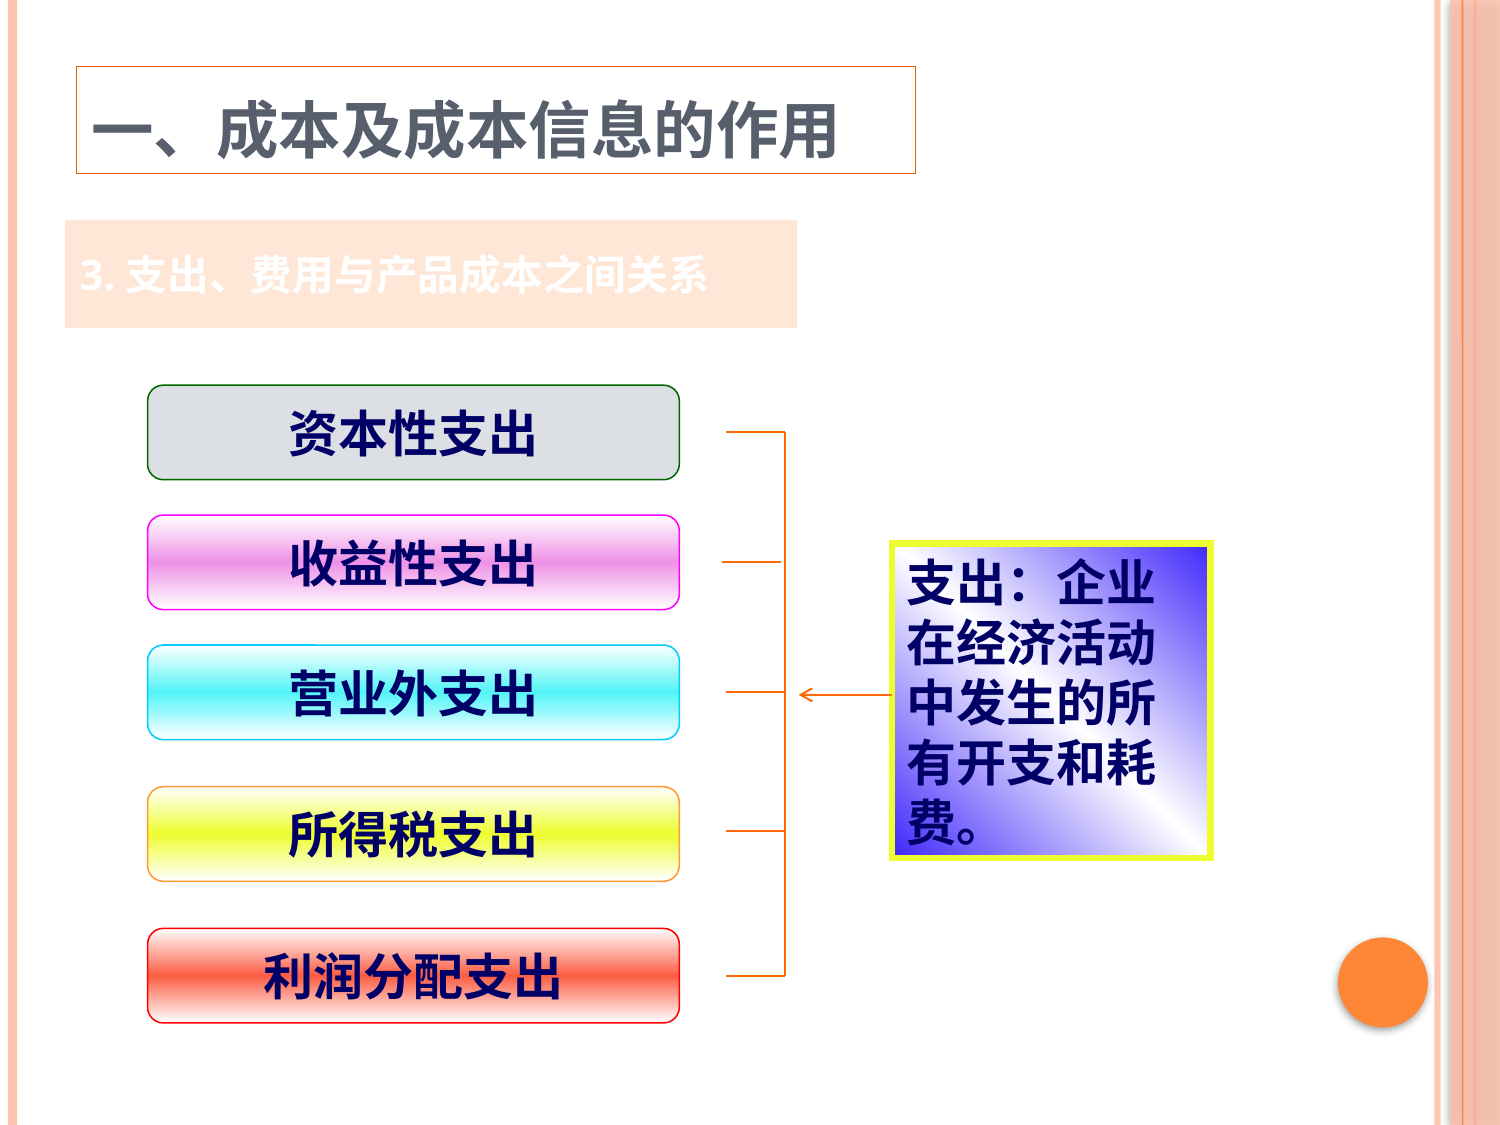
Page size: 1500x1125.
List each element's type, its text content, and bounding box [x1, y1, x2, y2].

text_box 支出：企业在经济活动中发生的所有开支和耗费。 [891, 543, 1211, 859]
title 一、成本及成本信息的作用 [76, 66, 916, 174]
text_box 收益性支出 [147, 515, 680, 610]
text_box 资本性支出 [147, 385, 680, 480]
text_box 所得税支出 [147, 786, 680, 882]
text_box 利润分配支出 [147, 928, 680, 1023]
text_box 营业外支出 [147, 645, 680, 740]
list 3.支出、费用与产品成本之间关系 [64, 219, 798, 328]
